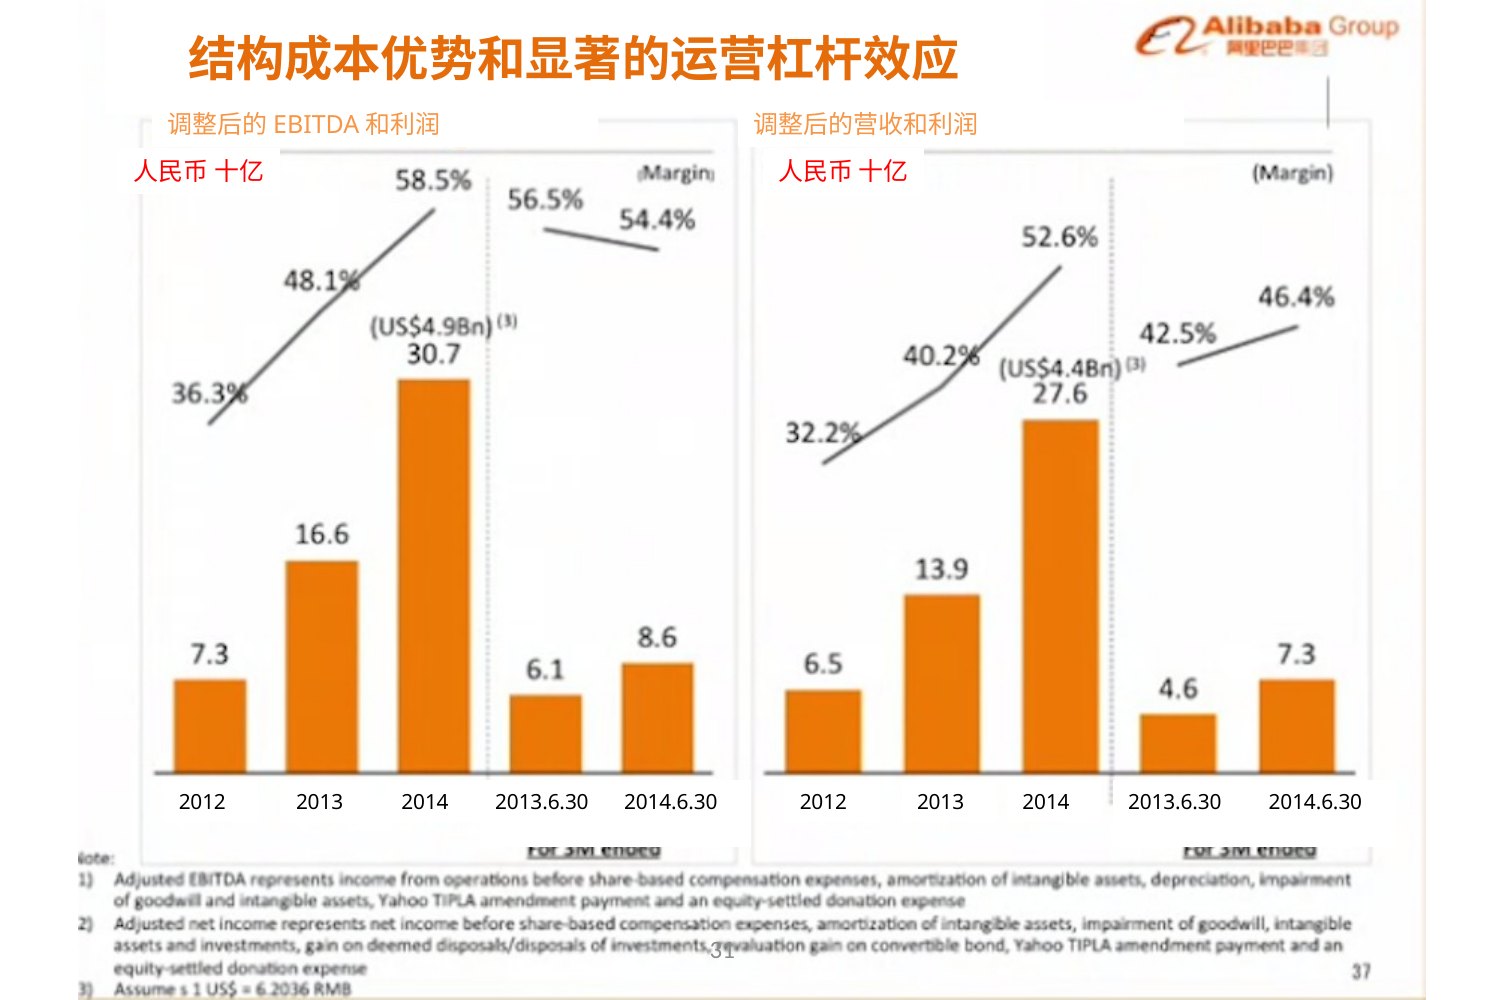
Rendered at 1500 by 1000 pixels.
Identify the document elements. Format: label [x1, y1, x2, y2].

picture [78, 0, 1426, 1000]
